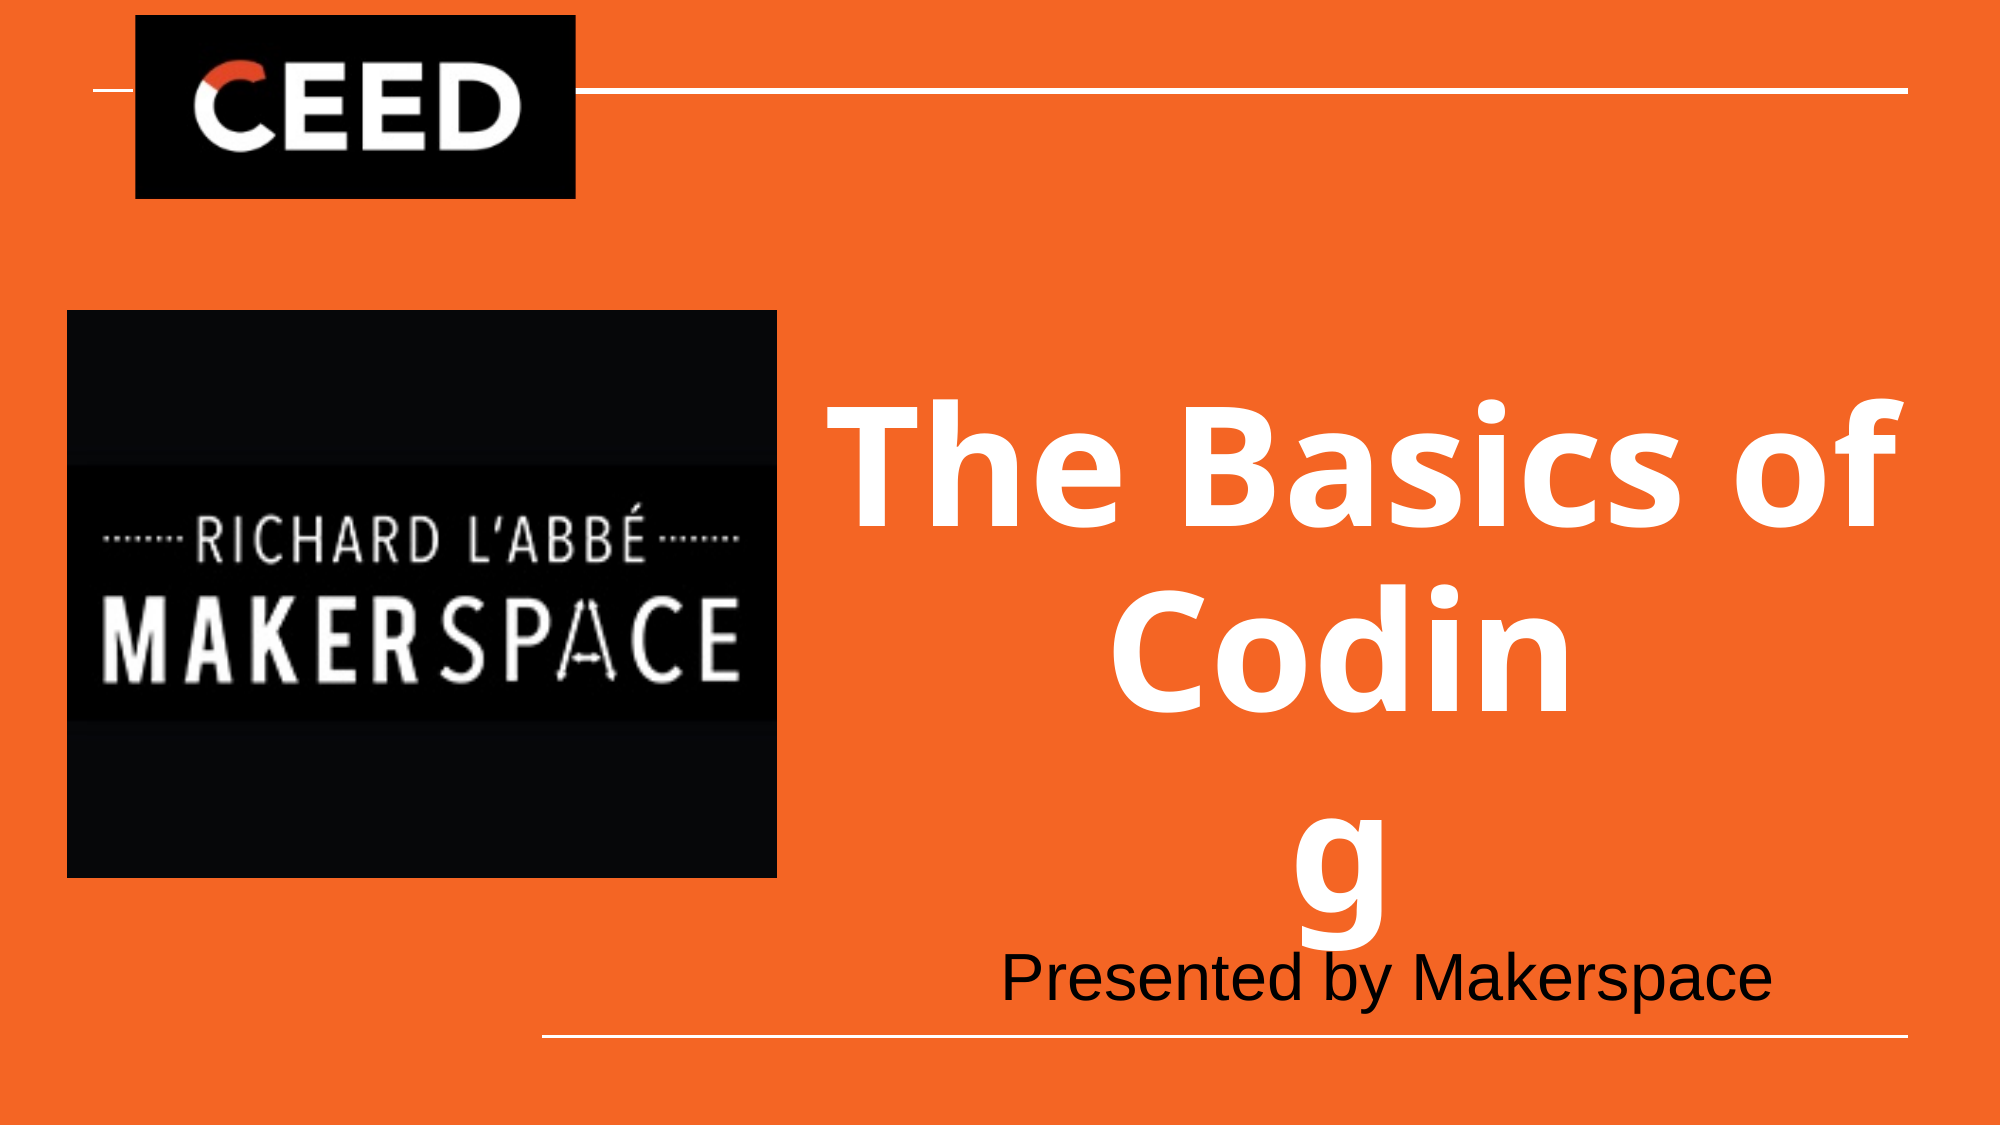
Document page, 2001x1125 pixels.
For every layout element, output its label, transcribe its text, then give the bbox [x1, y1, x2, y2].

text_box Presented by Makerspace [980, 913, 1826, 1032]
picture [135, 14, 576, 199]
text_box Coding [1038, 524, 1646, 815]
picture [67, 310, 778, 878]
title The Basics of [803, 339, 1952, 643]
